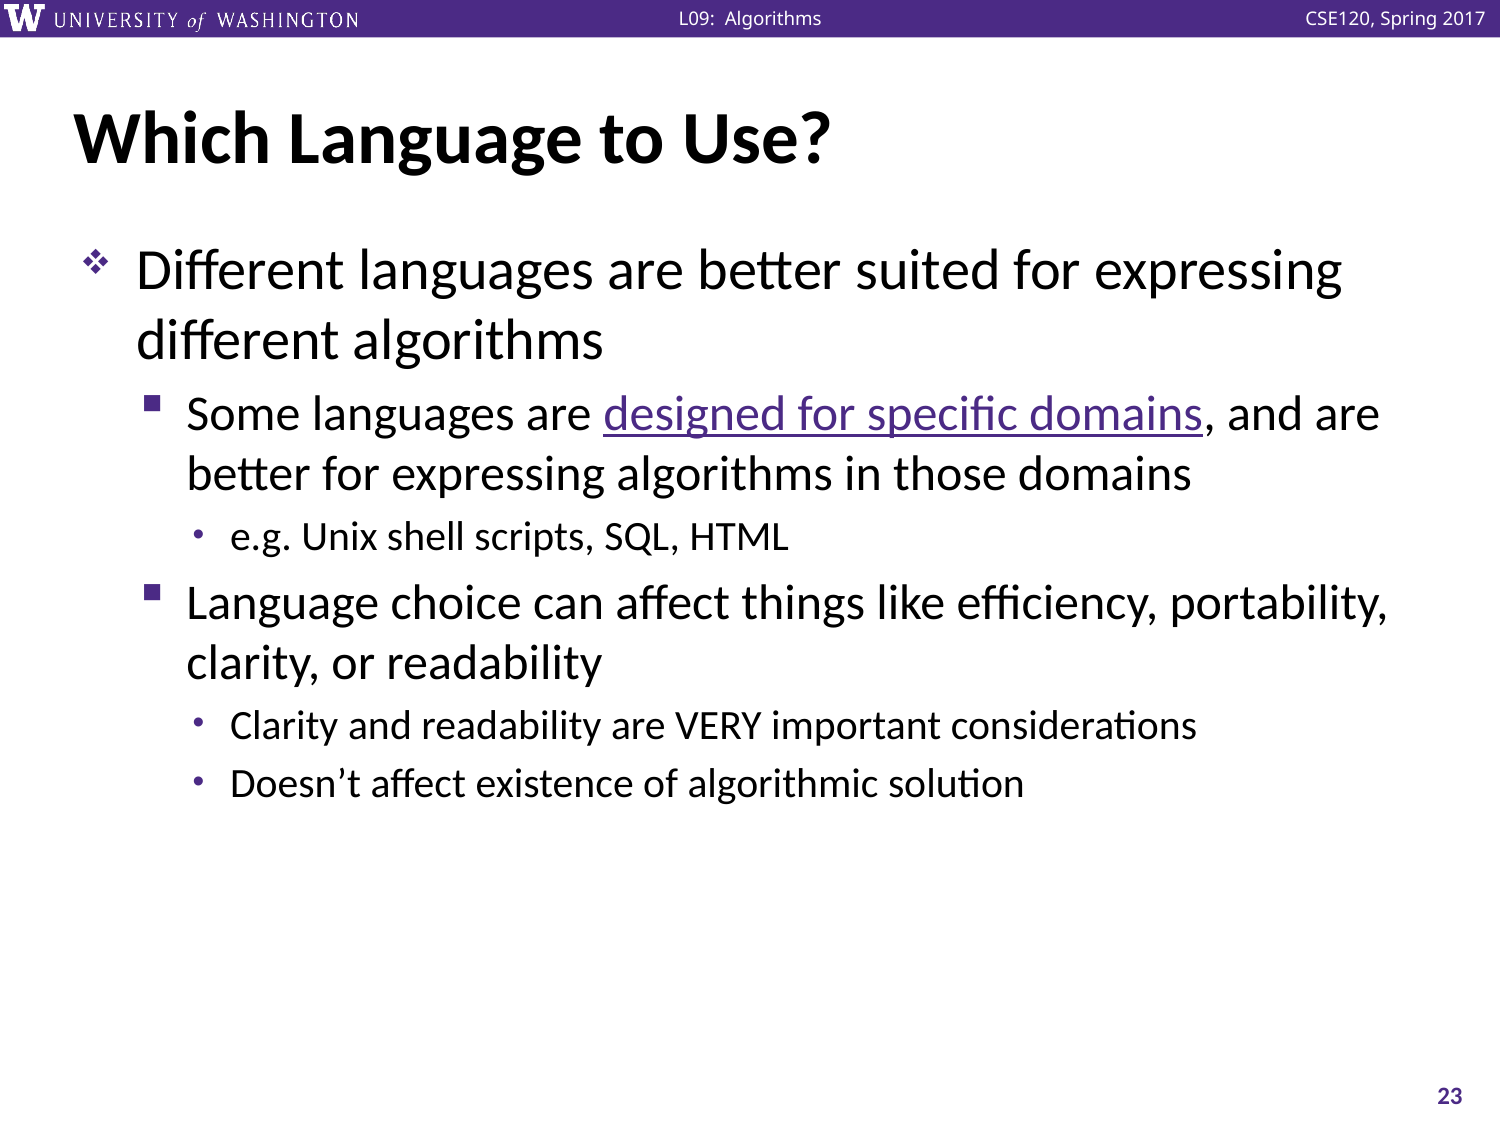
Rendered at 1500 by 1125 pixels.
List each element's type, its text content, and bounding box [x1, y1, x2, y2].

title Which Language to Use? [58, 71, 1438, 197]
picture [4, 4, 358, 32]
list Different languages are better suited for expressing different algorithms Some languages are designed for specific domains, and are better for expressing algorithms in those domains e.g. Unix shell scripts, SQL, HTML Language choice can affect things like efficiency, portability, clarity, or readability Clarity and readability are VERY important considerations Doesn’t affect existence of algorithmic solution [64, 223, 1438, 1040]
slide_number 23 [1400, 1065, 1500, 1125]
